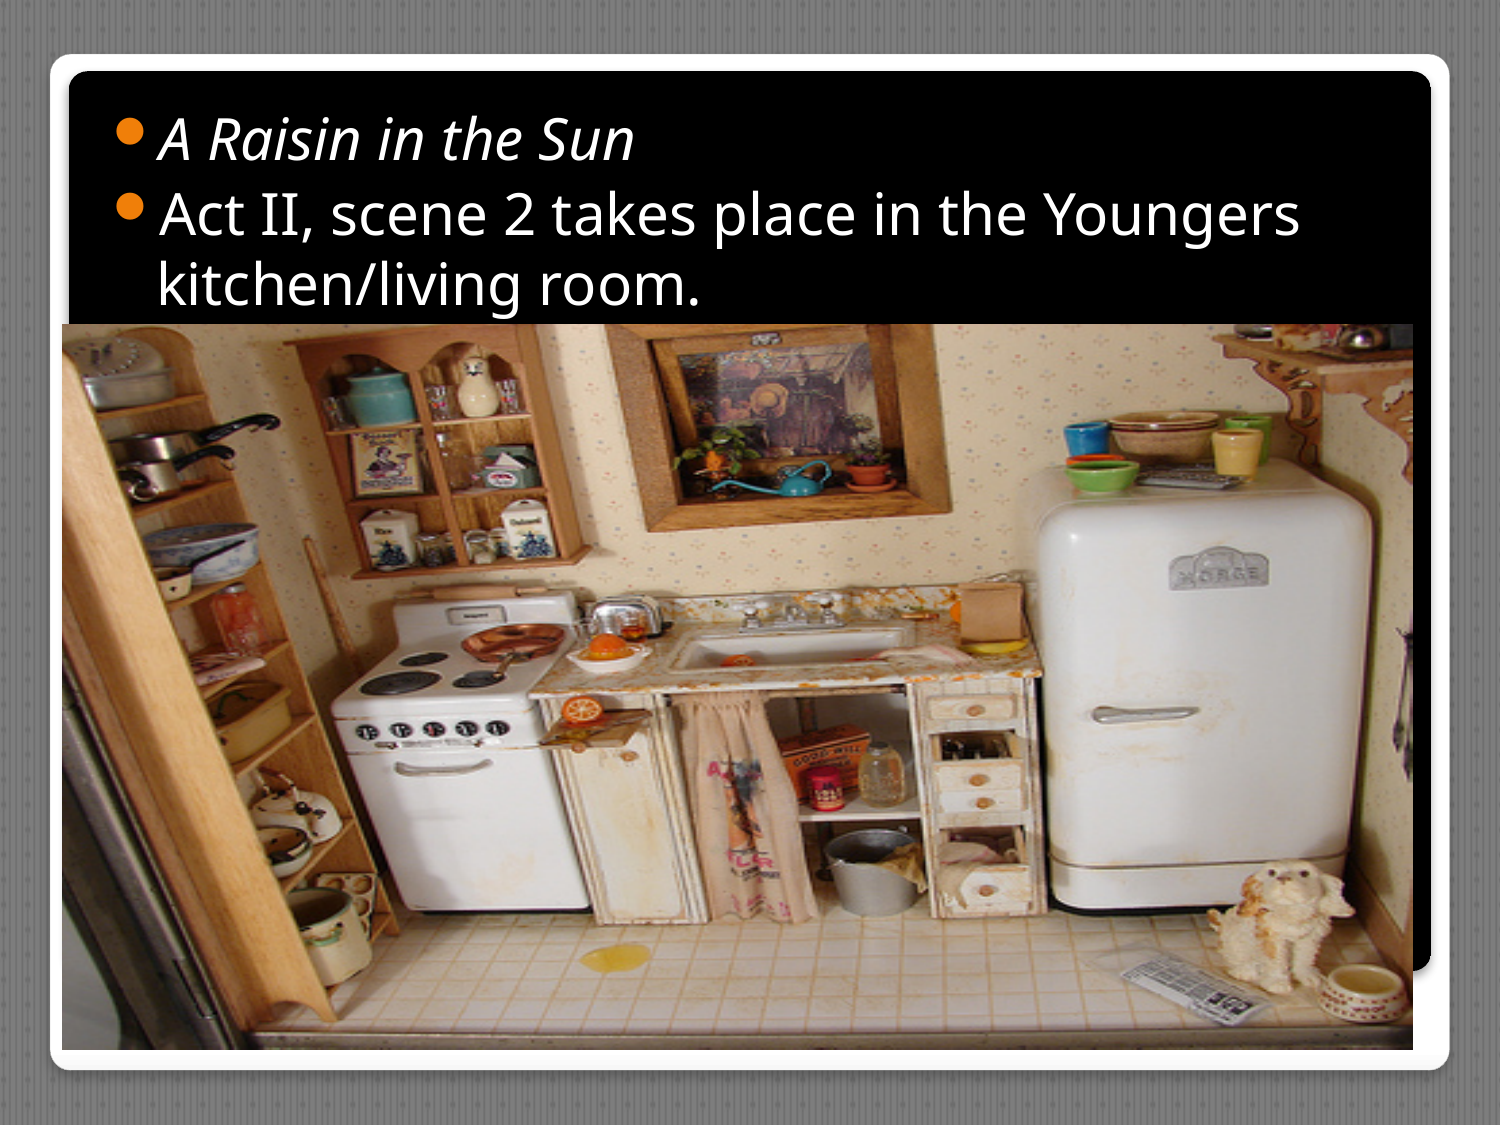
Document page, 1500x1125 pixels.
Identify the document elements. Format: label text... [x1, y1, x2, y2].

list A Raisin in the Sun Act II, scene 2 takes place in the Youngers kitchen/living room. [82, 86, 1425, 774]
picture [62, 324, 1413, 1051]
